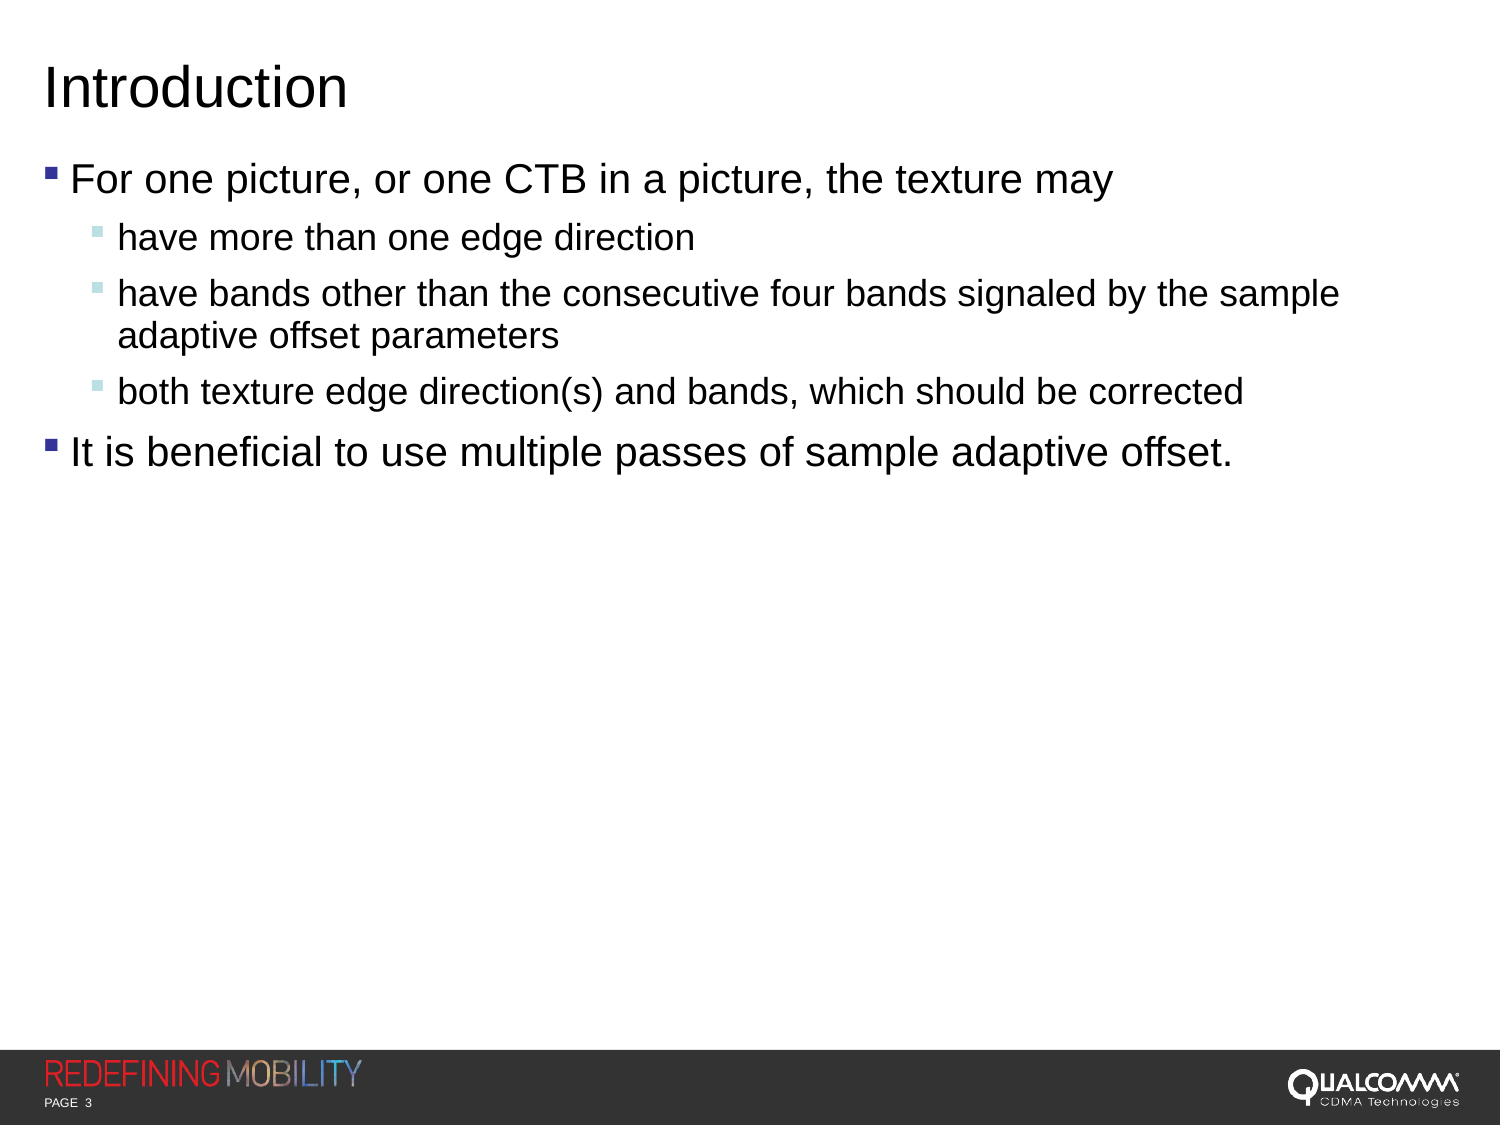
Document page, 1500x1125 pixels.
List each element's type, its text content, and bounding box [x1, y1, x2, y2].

title Introduction [28, 44, 1462, 138]
picture [1278, 1058, 1478, 1114]
list For one picture, or one CTB in a picture, the texture may have more than one edge direction have bands other than the consecutive four bands signaled by the sample adaptive offset parameters both texture edge direction(s) and bands, which should be corrected It is beneficial to use multiple passes of sample adaptive offset. [26, 148, 1468, 1021]
picture [30, 1048, 372, 1099]
